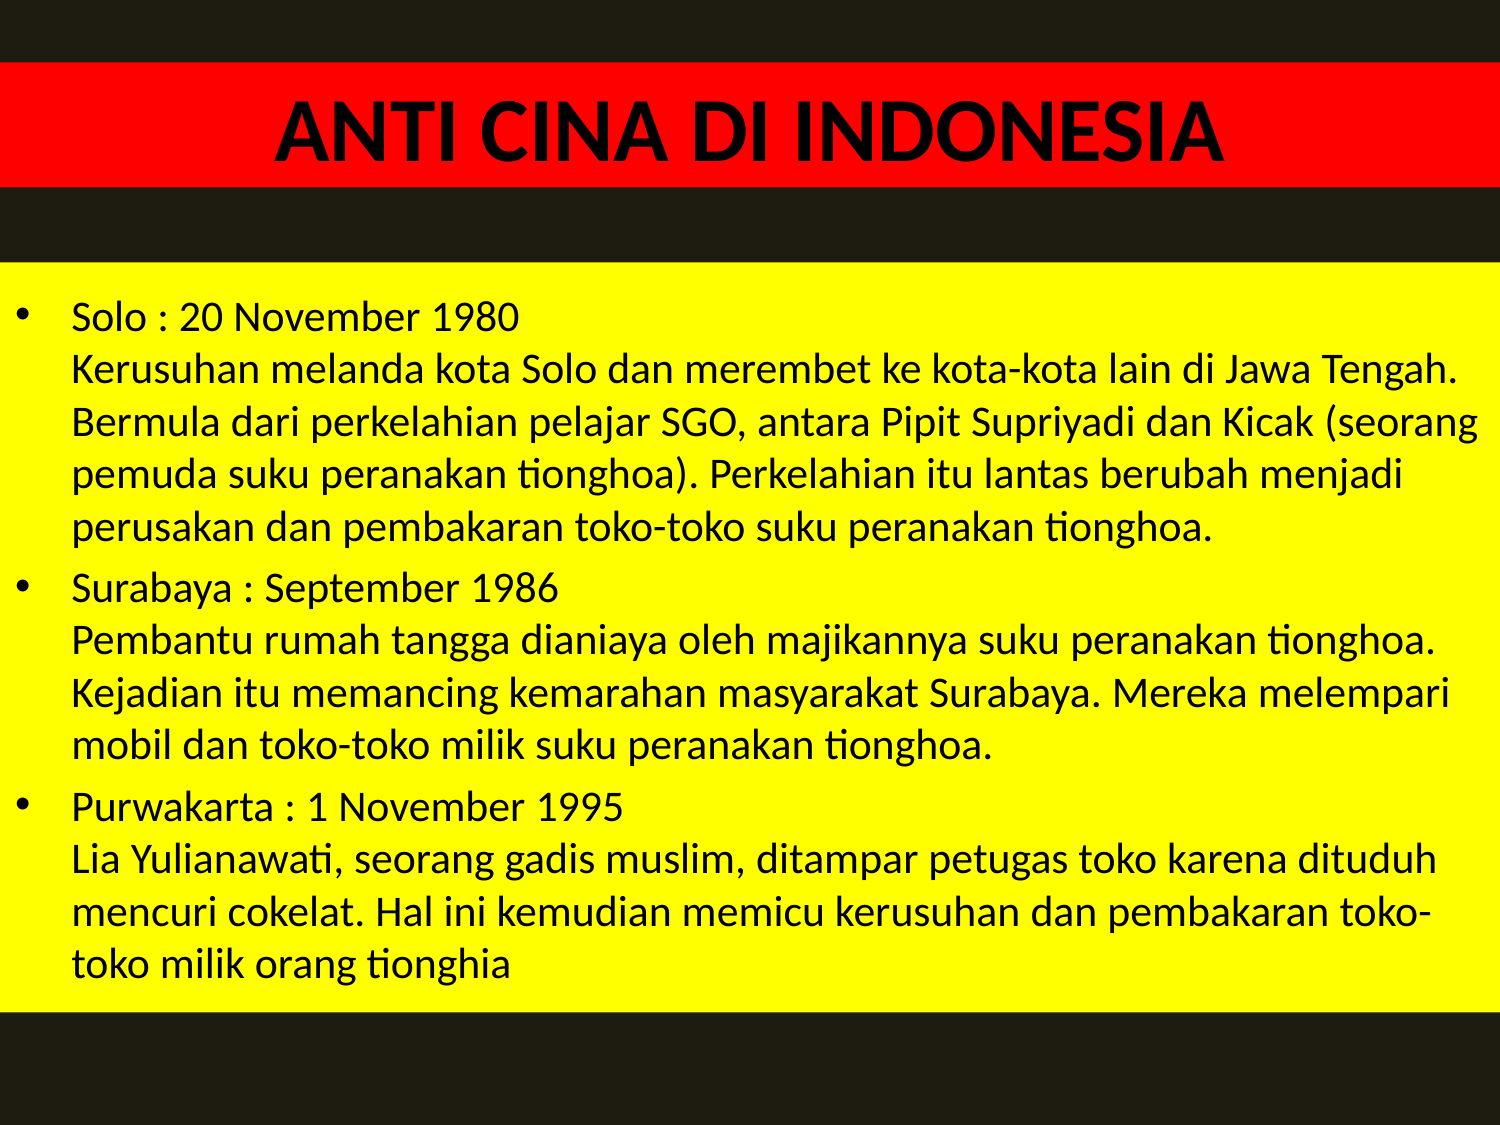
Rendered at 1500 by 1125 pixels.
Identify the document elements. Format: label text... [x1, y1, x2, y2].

list Solo : 20 November 1980 Kerusuhan melanda kota Solo dan merembet ke kota-kota lain di Jawa Tengah. Bermula dari perkelahian pelajar SGO, antara Pipit Supriyadi dan Kicak (seorang pemuda suku peranakan tionghoa). Perkelahian itu lantas berubah menjadi perusakan dan pembakaran toko-toko suku peranakan tionghoa. Surabaya : September 1986 Pembantu rumah tangga dianiaya oleh majikannya suku peranakan tionghoa. Kejadian itu memancing kemarahan masyarakat Surabaya. Mereka melempari mobil dan toko-toko milik suku peranakan tionghoa. Purwakarta : 1 November 1995 Lia Yulianawati, seorang gadis muslim, ditampar petugas toko karena dituduh mencuri cokelat. Hal ini kemudian memicu kerusuhan dan pembakaran toko-toko milik orang tionghia [0, 262, 1500, 1013]
text_box ANTI CINA DI INDONESIA [0, 62, 1500, 188]
